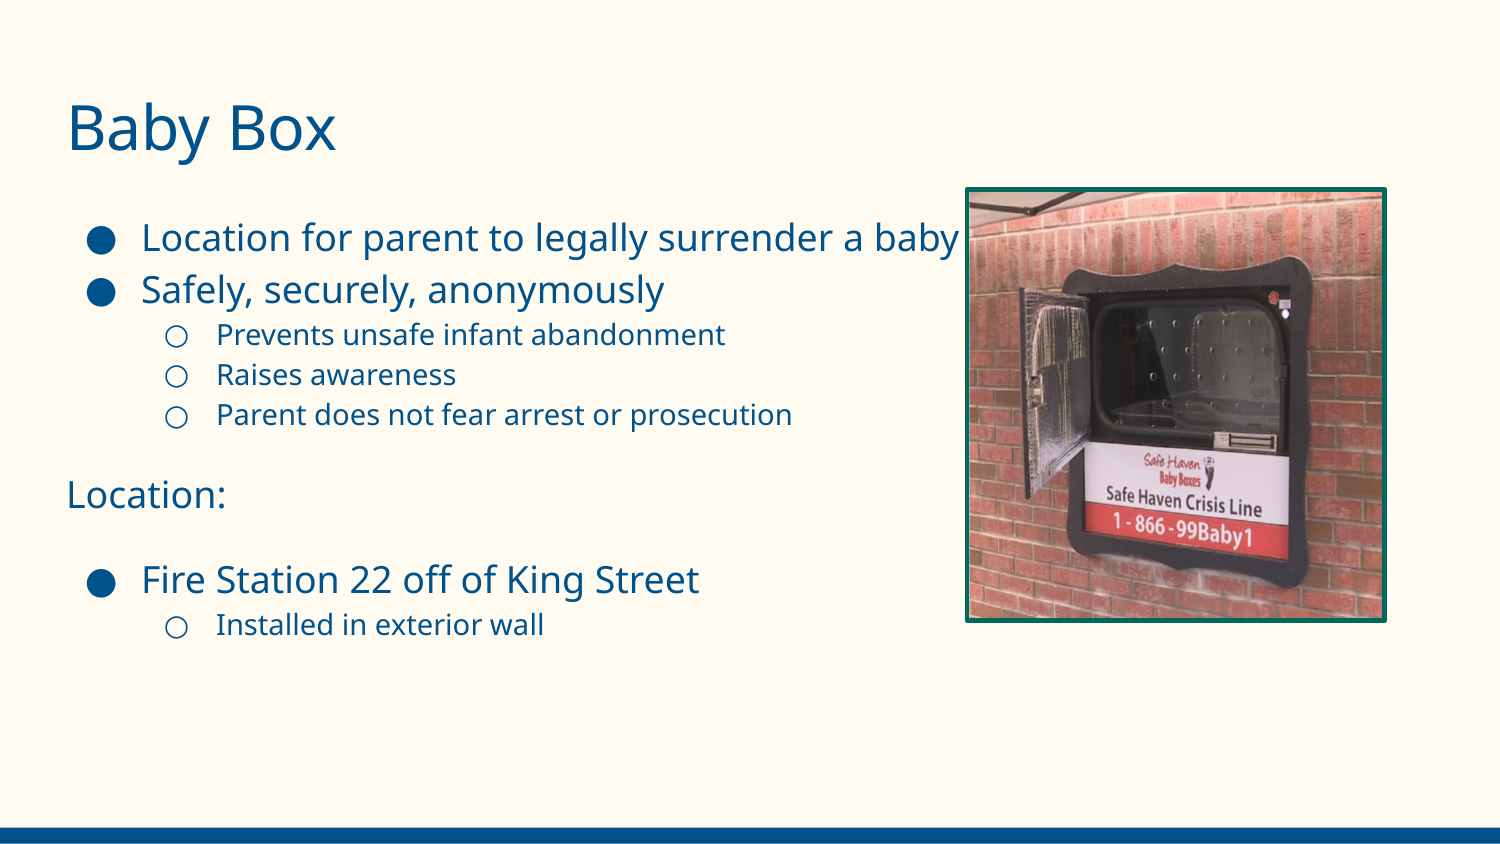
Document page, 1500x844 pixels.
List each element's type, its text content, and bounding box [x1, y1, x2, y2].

title Baby Box [51, 72, 1449, 174]
list Location for parent to legally surrender a baby Safely, securely, anonymously Prevents unsafe infant abandonment Raises awareness Parent does not fear arrest or prosecution Location: Fire Station 22 off of King Street Installed in exterior wall [51, 192, 1449, 750]
picture [969, 191, 1383, 619]
